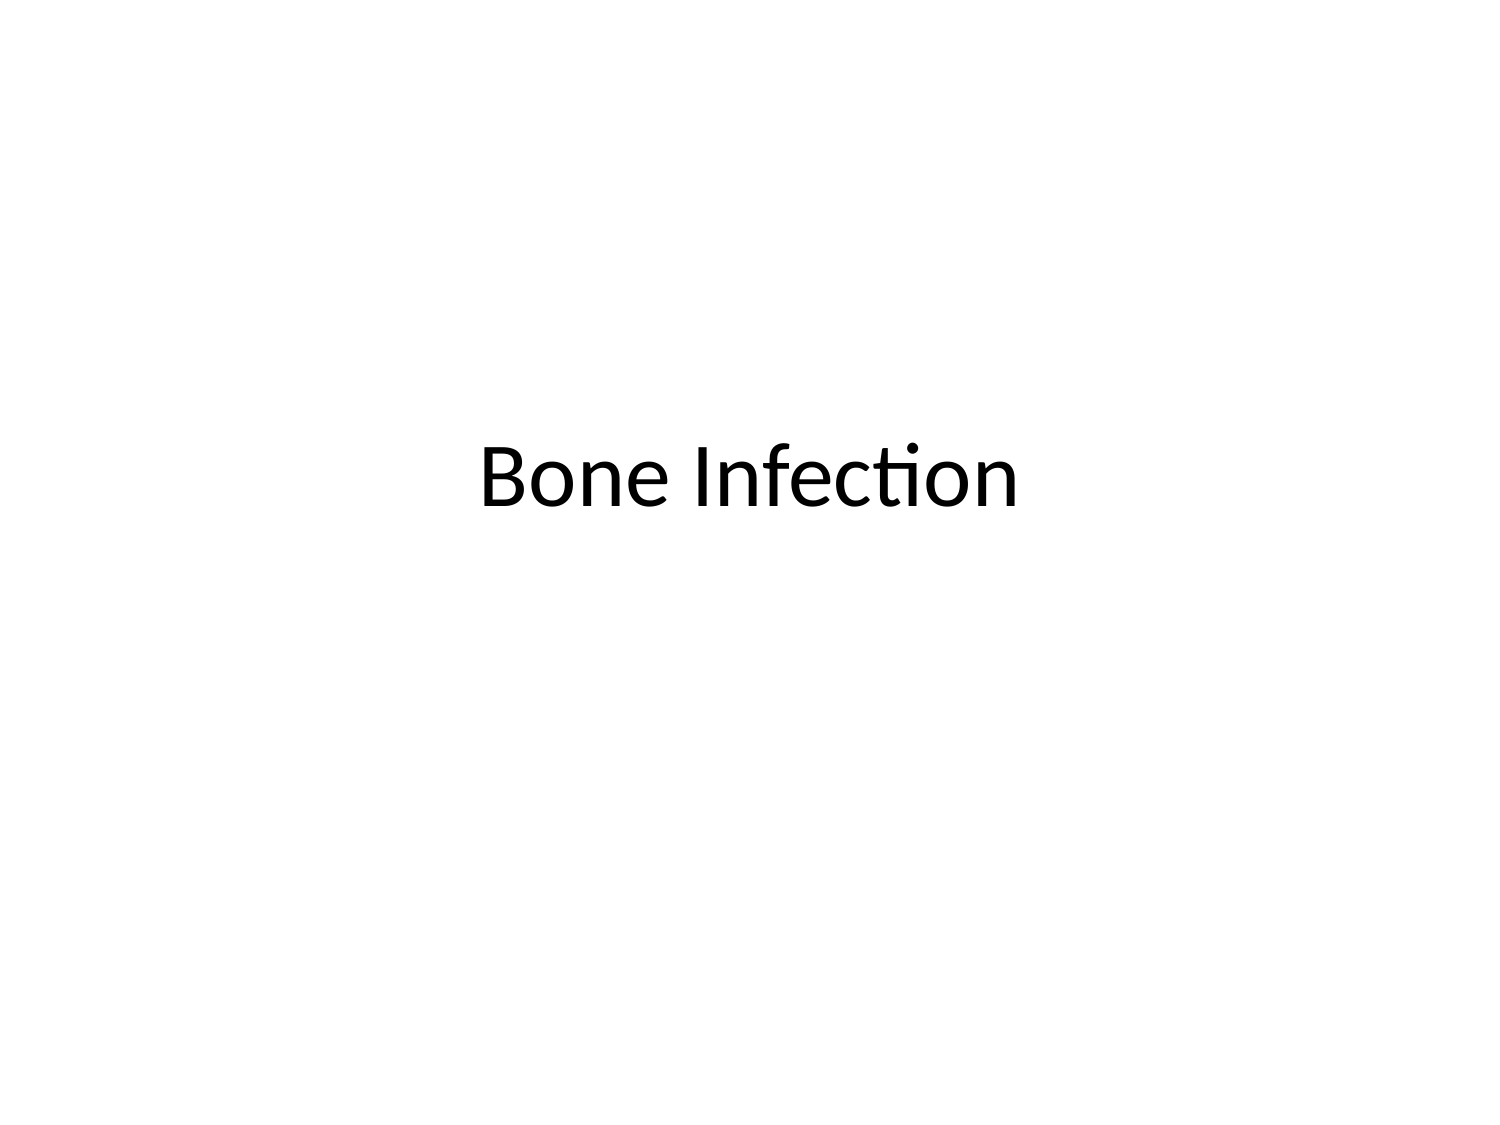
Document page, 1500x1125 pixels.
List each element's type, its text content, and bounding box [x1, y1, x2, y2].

title Bone Infection [112, 349, 1388, 591]
